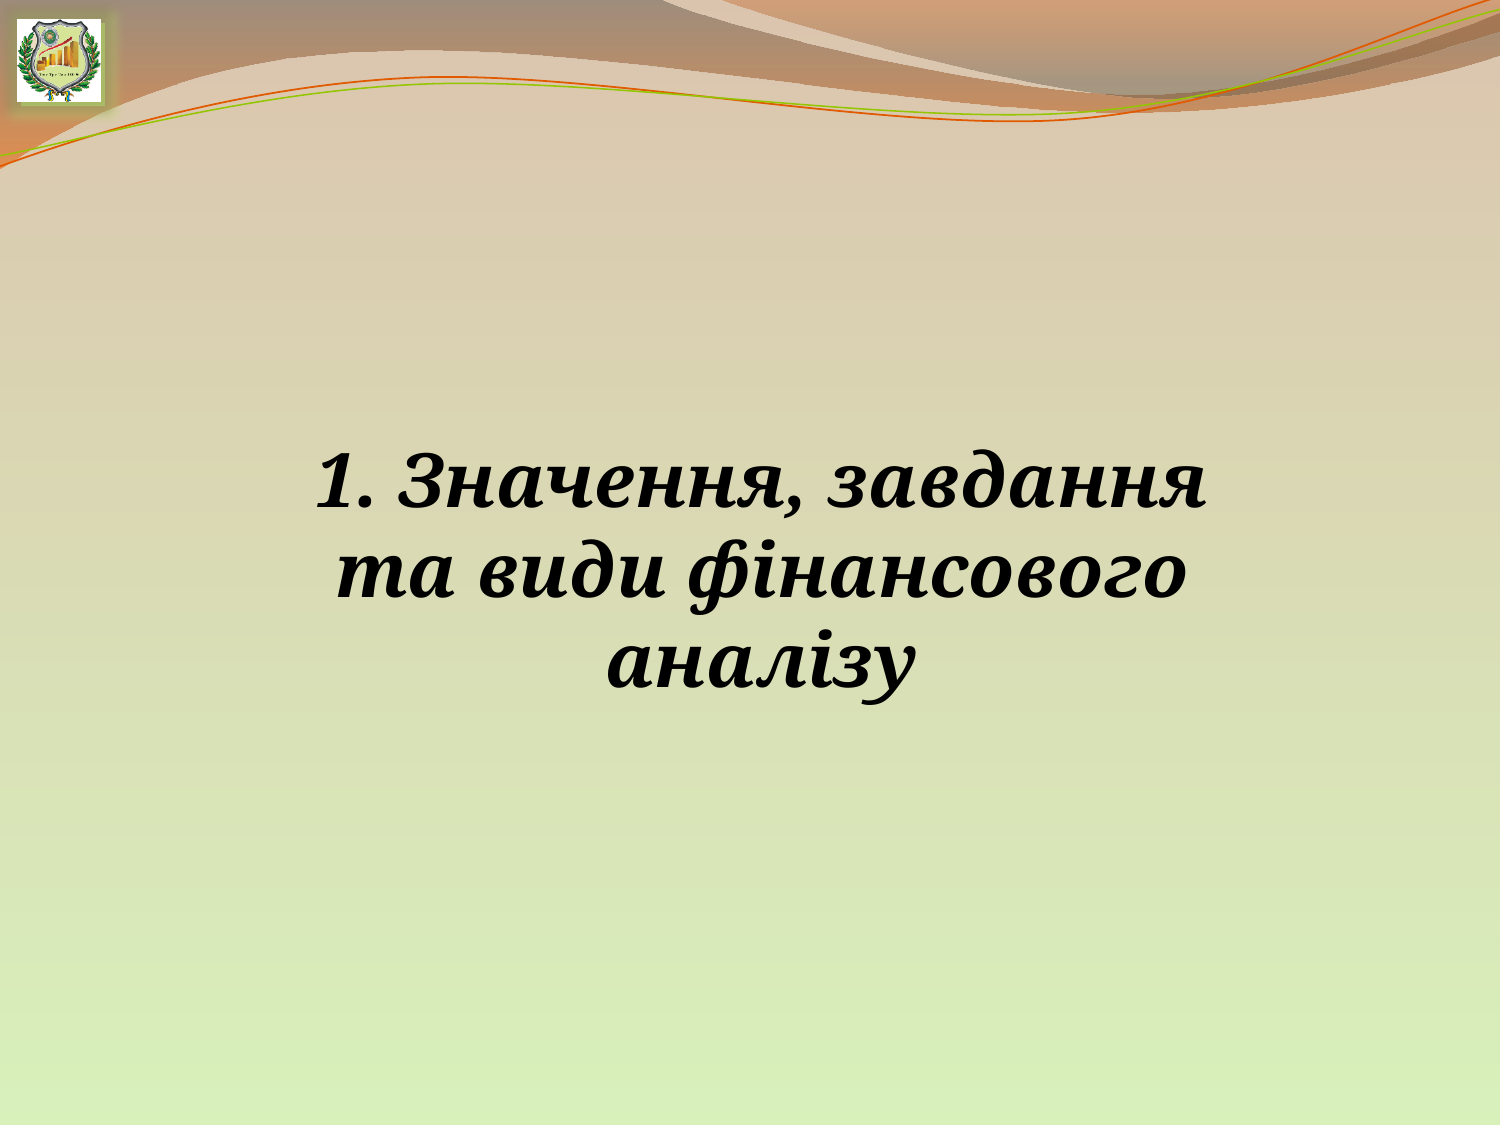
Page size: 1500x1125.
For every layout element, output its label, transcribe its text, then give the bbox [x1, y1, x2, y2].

picture [17, 18, 101, 102]
text_box 1. Значення, завдання та види фінансового аналізу [253, 424, 1270, 710]
